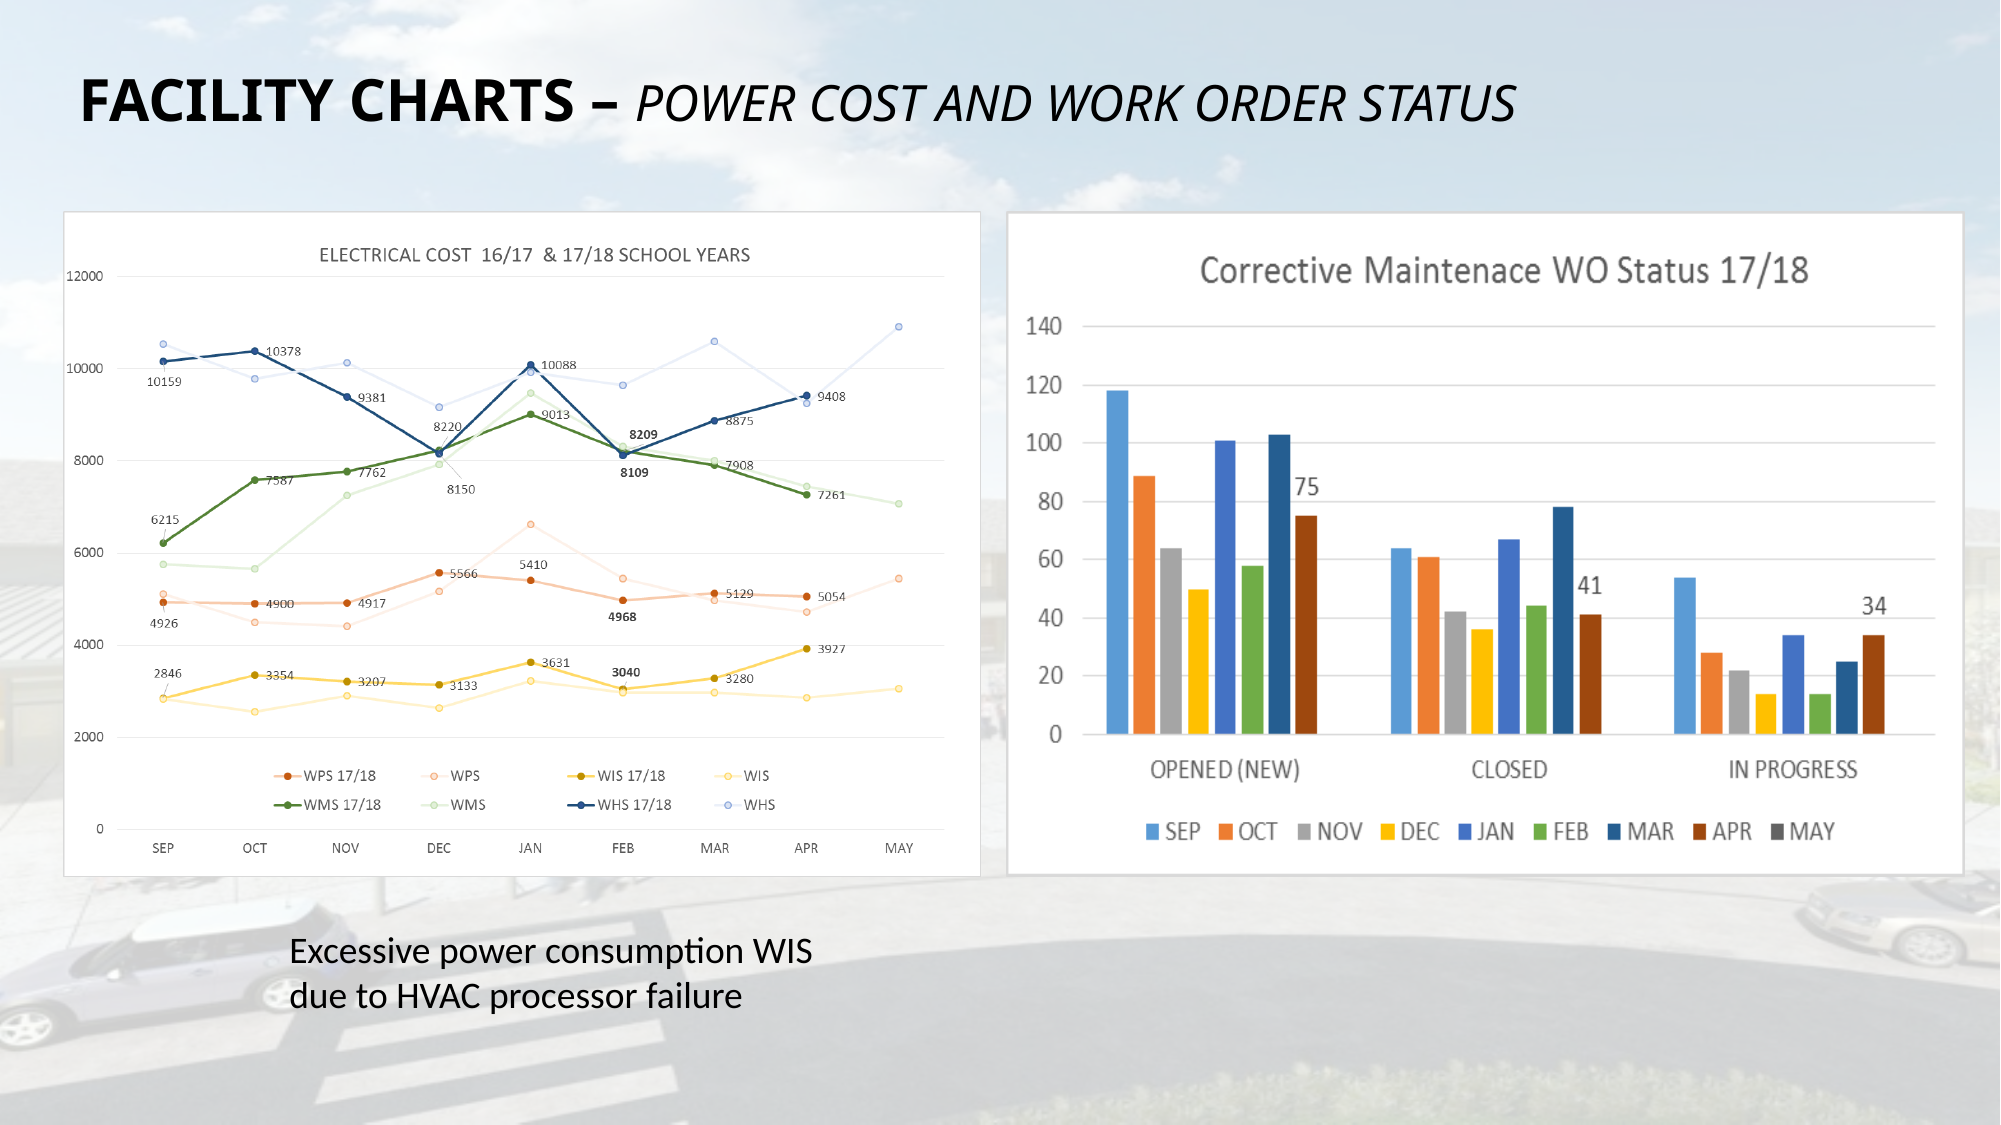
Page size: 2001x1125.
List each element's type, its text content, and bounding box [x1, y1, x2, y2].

picture [1006, 211, 1965, 878]
text_box Excessive power consumption WIS due to HVAC processor failure [274, 918, 831, 1069]
title FACILITY CHARTS – POWER COST AND WORK ORDER STATUS [63, 51, 1789, 155]
picture [63, 211, 981, 878]
